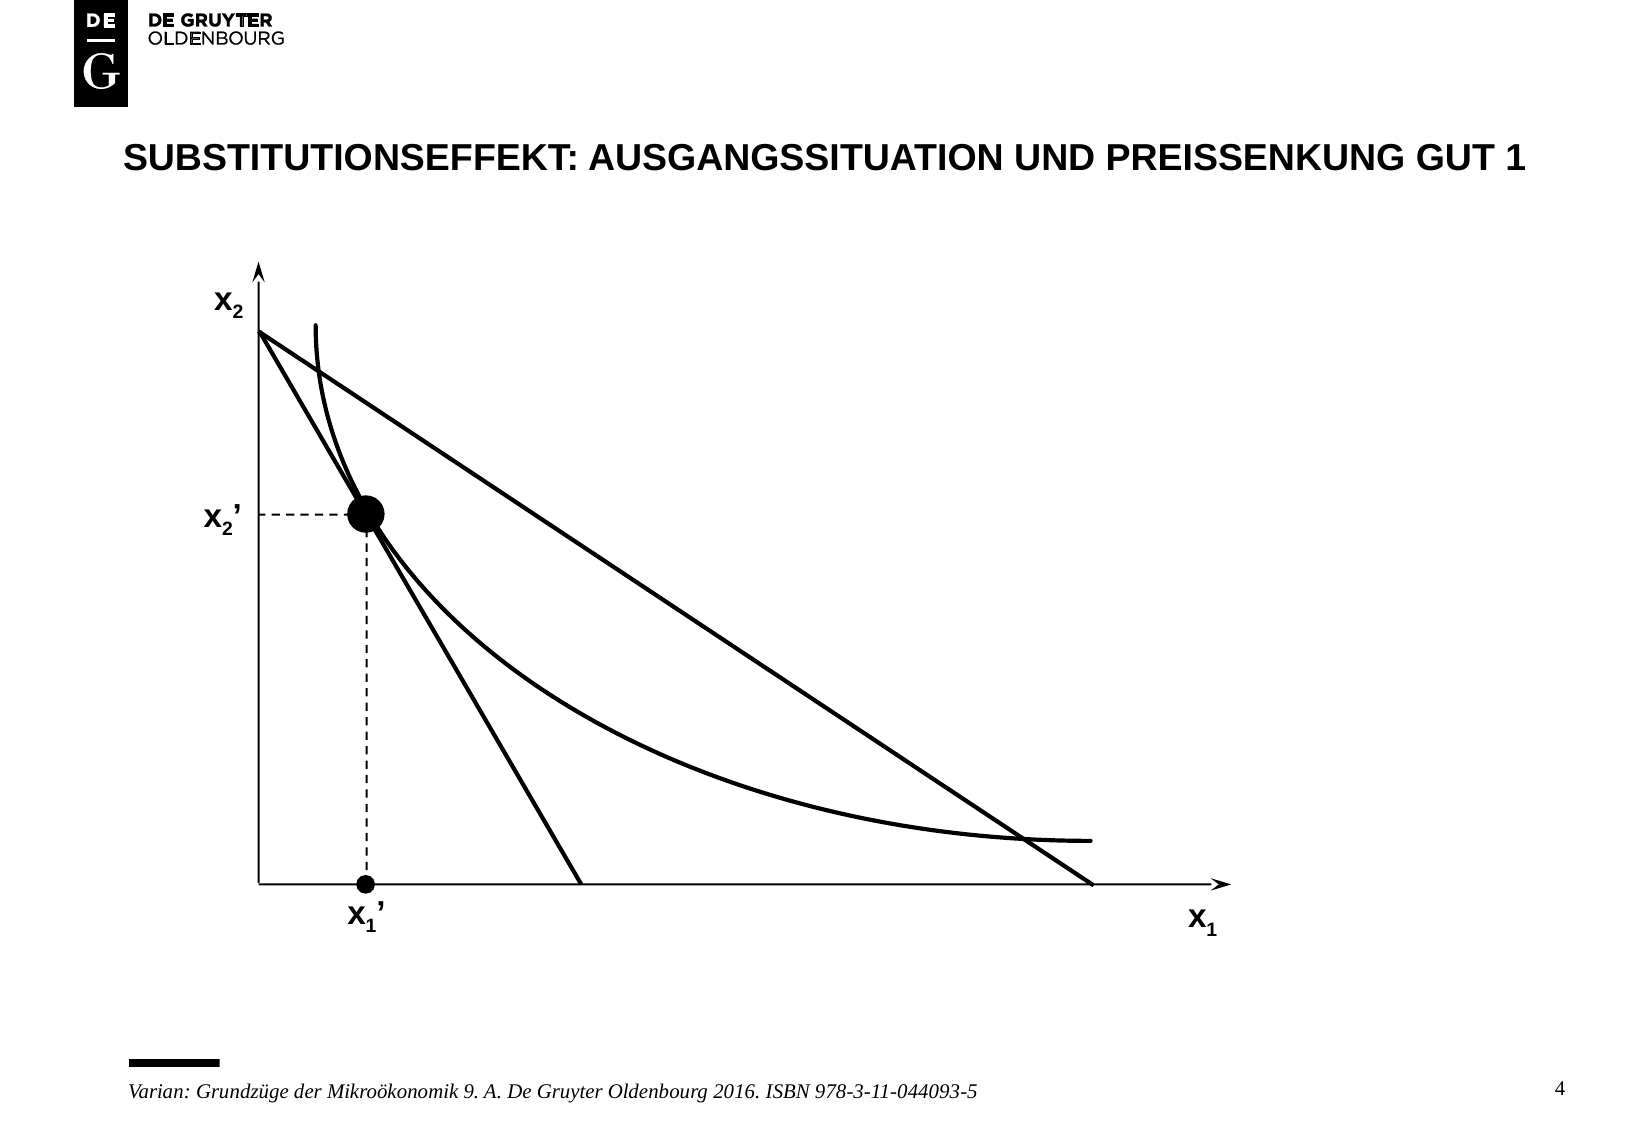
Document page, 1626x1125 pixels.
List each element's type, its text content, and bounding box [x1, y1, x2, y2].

slide_number 4 [1554, 1074, 1614, 1104]
title substitutionseffekt: ausgangssituation und preissenkung gut 1 [123, 133, 1577, 215]
list [129, 237, 1556, 1018]
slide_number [128, 1077, 1539, 1108]
